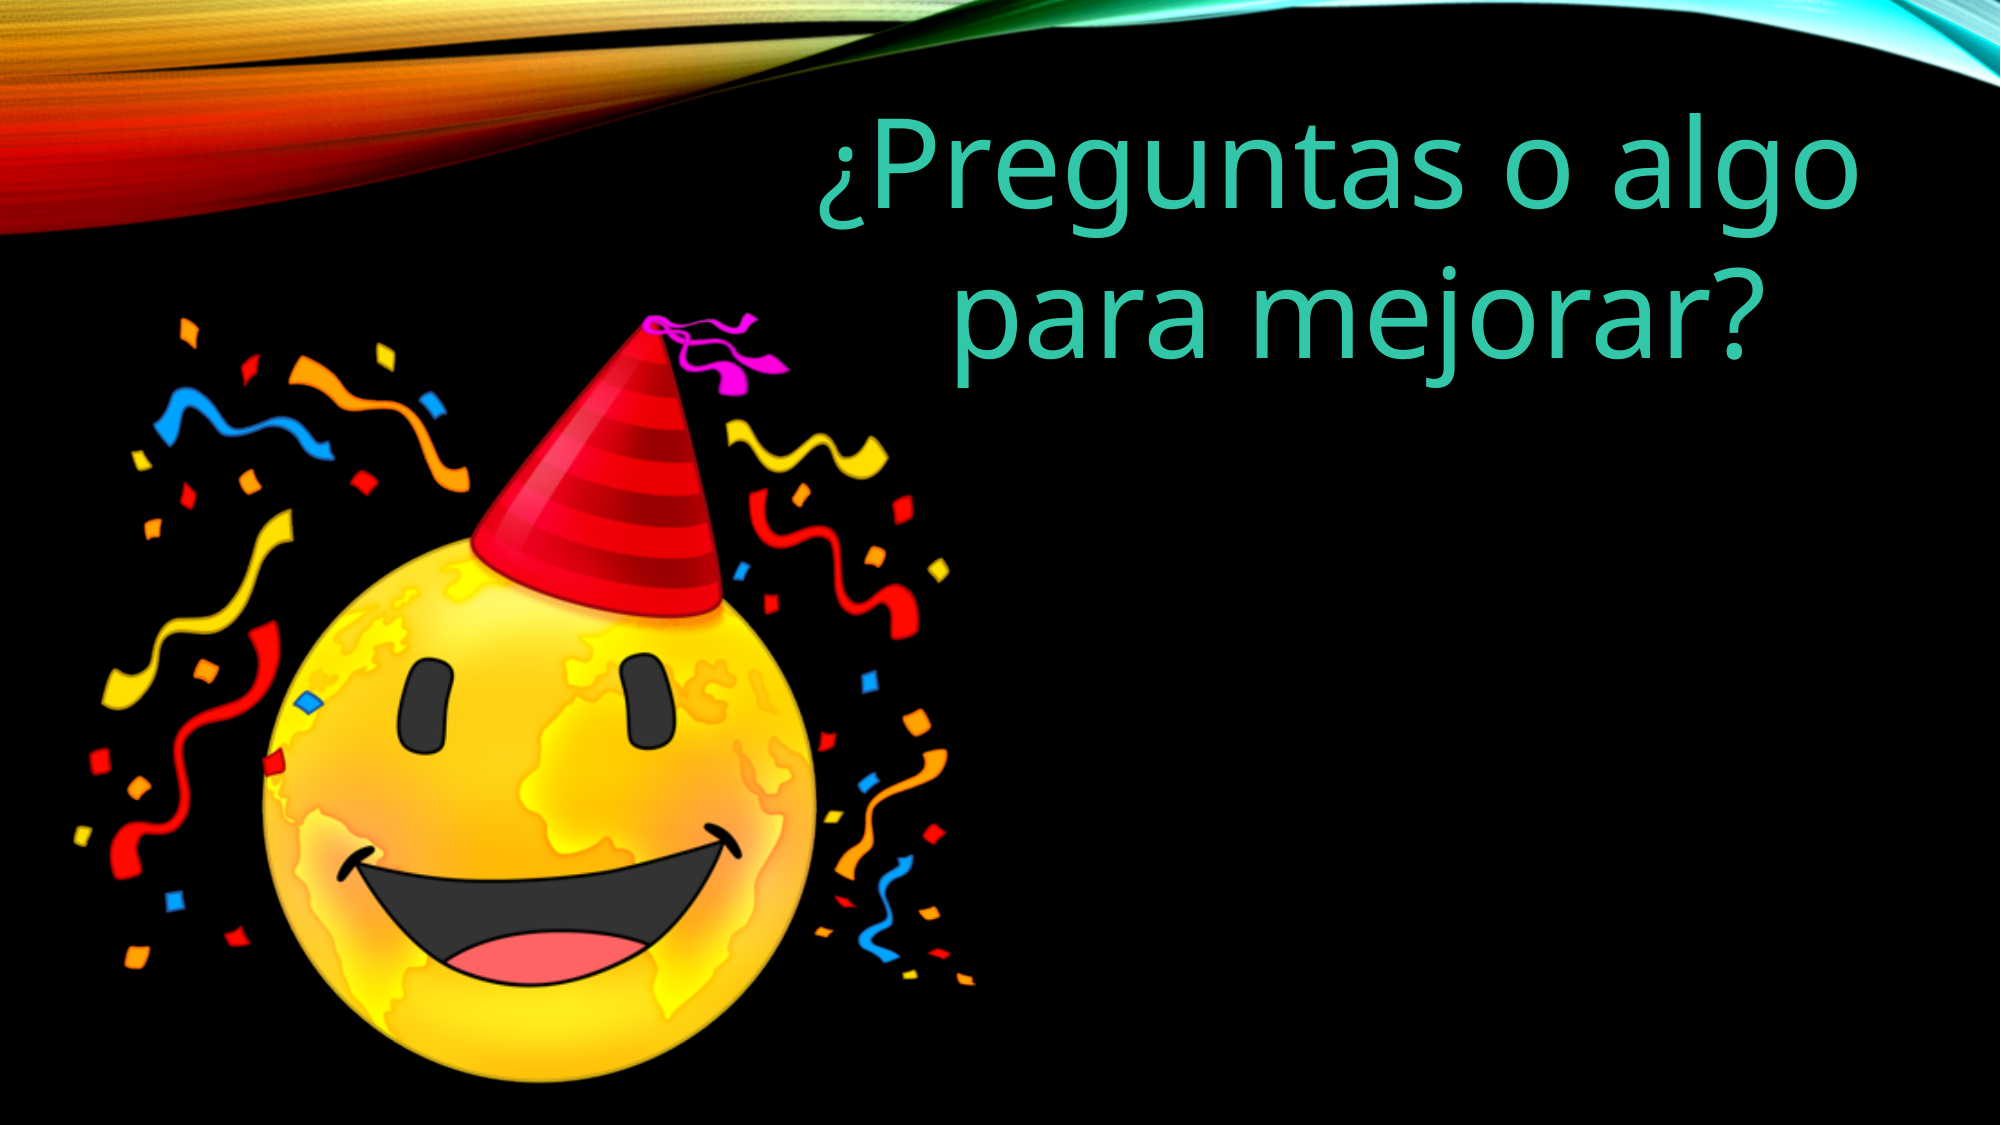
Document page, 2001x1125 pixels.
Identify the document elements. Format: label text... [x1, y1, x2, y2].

picture [73, 246, 976, 1125]
text_box ¿Preguntas o algo para mejorar? [743, 76, 1939, 526]
picture [0, 0, 2000, 237]
